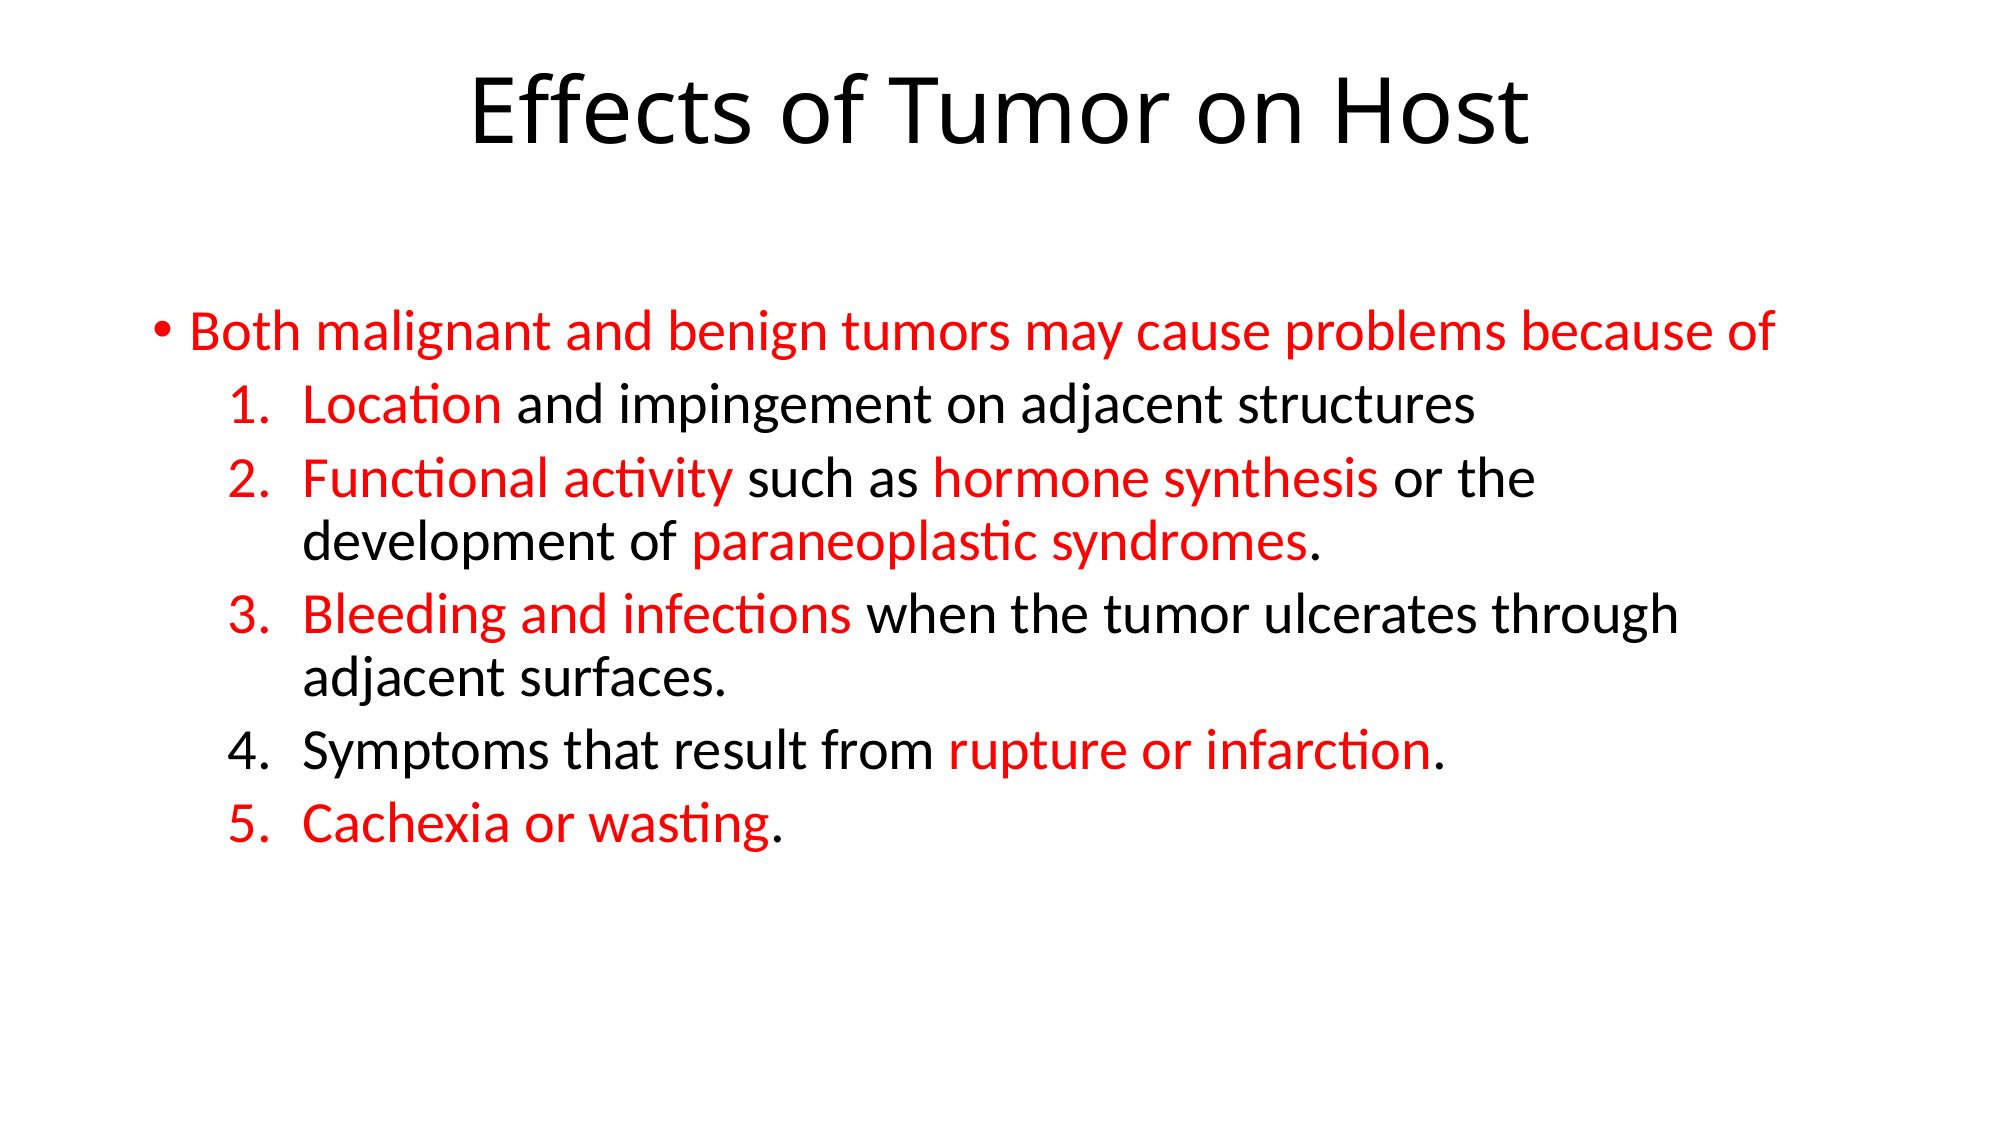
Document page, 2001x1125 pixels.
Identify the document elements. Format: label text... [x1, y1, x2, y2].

title Effects of Tumor on Host [137, 59, 1863, 202]
list Both malignant and benign tumors may cause problems because of Location and impingement on adjacent structures Functional activity such as hormone synthesis or the development of paraneoplastic syndromes. Bleeding and infections when the tumor ulcerates through adjacent surfaces. Symptoms that result from rupture or infarction. Cachexia or wasting. [137, 202, 1863, 992]
